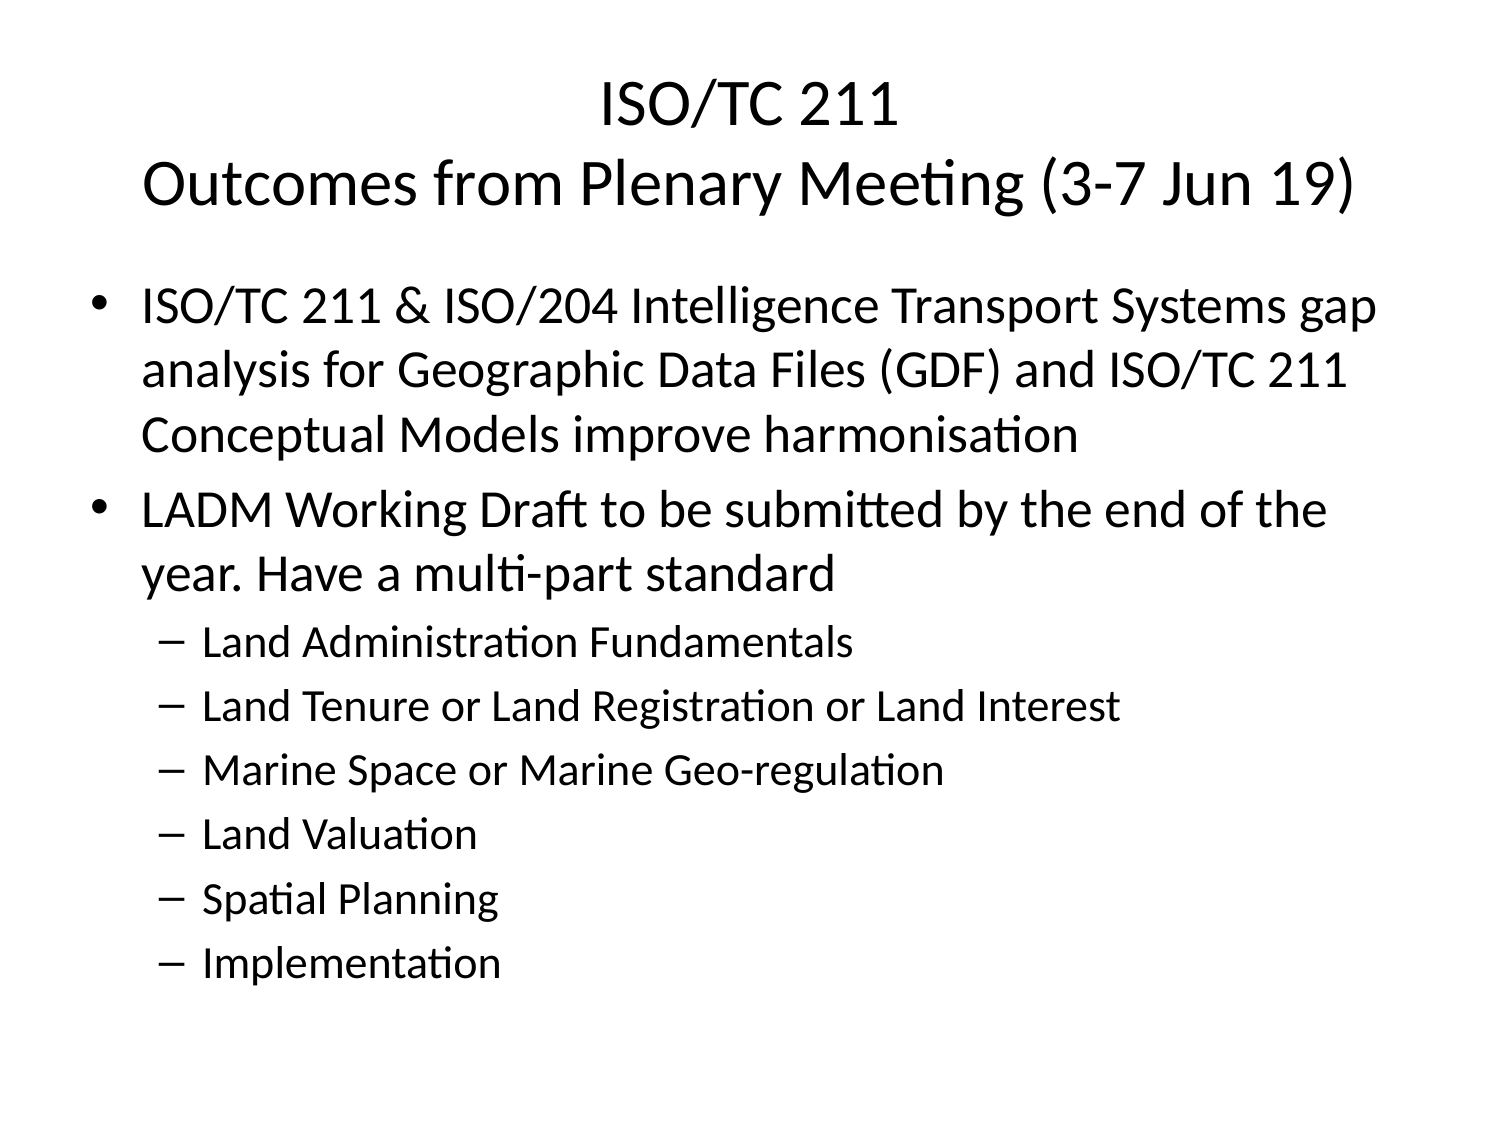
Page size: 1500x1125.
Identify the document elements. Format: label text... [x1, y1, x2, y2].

list ISO/TC 211 & ISO/204 Intelligence Transport Systems gap analysis for Geographic Data Files (GDF) and ISO/TC 211 Conceptual Models improve harmonisation LADM Working Draft to be submitted by the end of the year. Have a multi-part standard Land Administration Fundamentals Land Tenure or Land Registration or Land Interest Marine Space or Marine Geo-regulation Land Valuation Spatial Planning Implementation [75, 262, 1425, 1005]
title ISO/TC 211 Outcomes from Plenary Meeting (3-7 Jun 19) [75, 45, 1425, 233]
